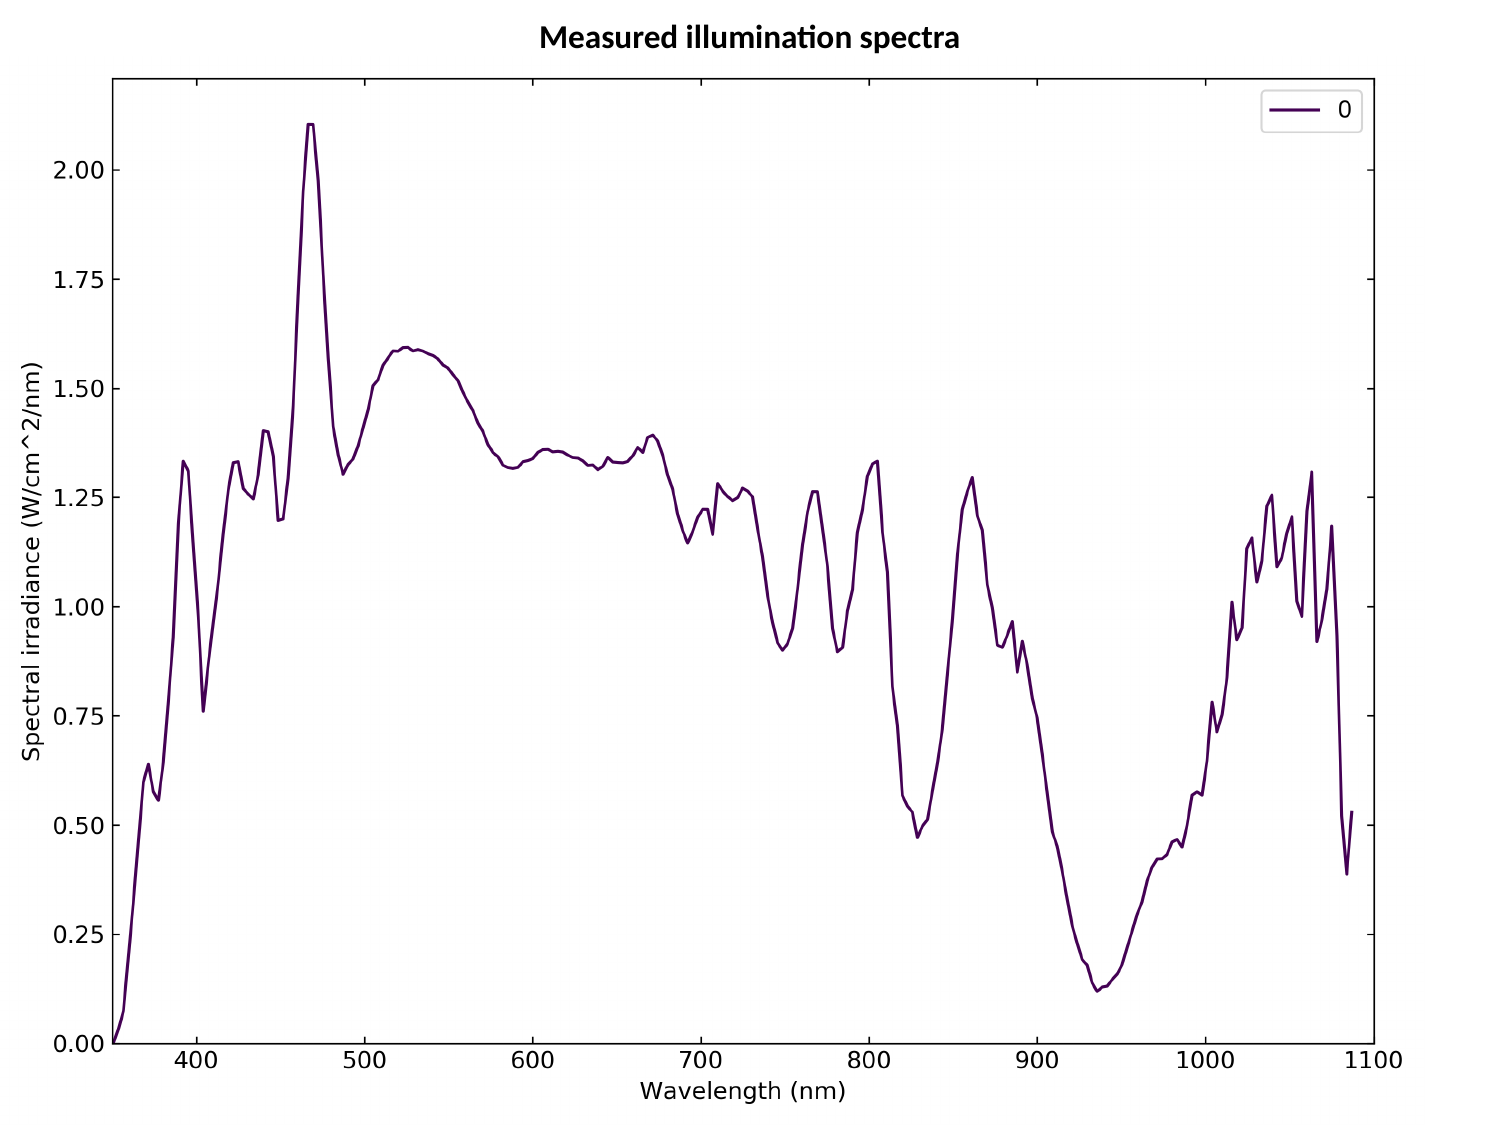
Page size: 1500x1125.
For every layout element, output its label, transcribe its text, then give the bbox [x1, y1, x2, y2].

picture [0, 55, 1426, 1125]
title Measured illumination spectra [0, 0, 1500, 75]
